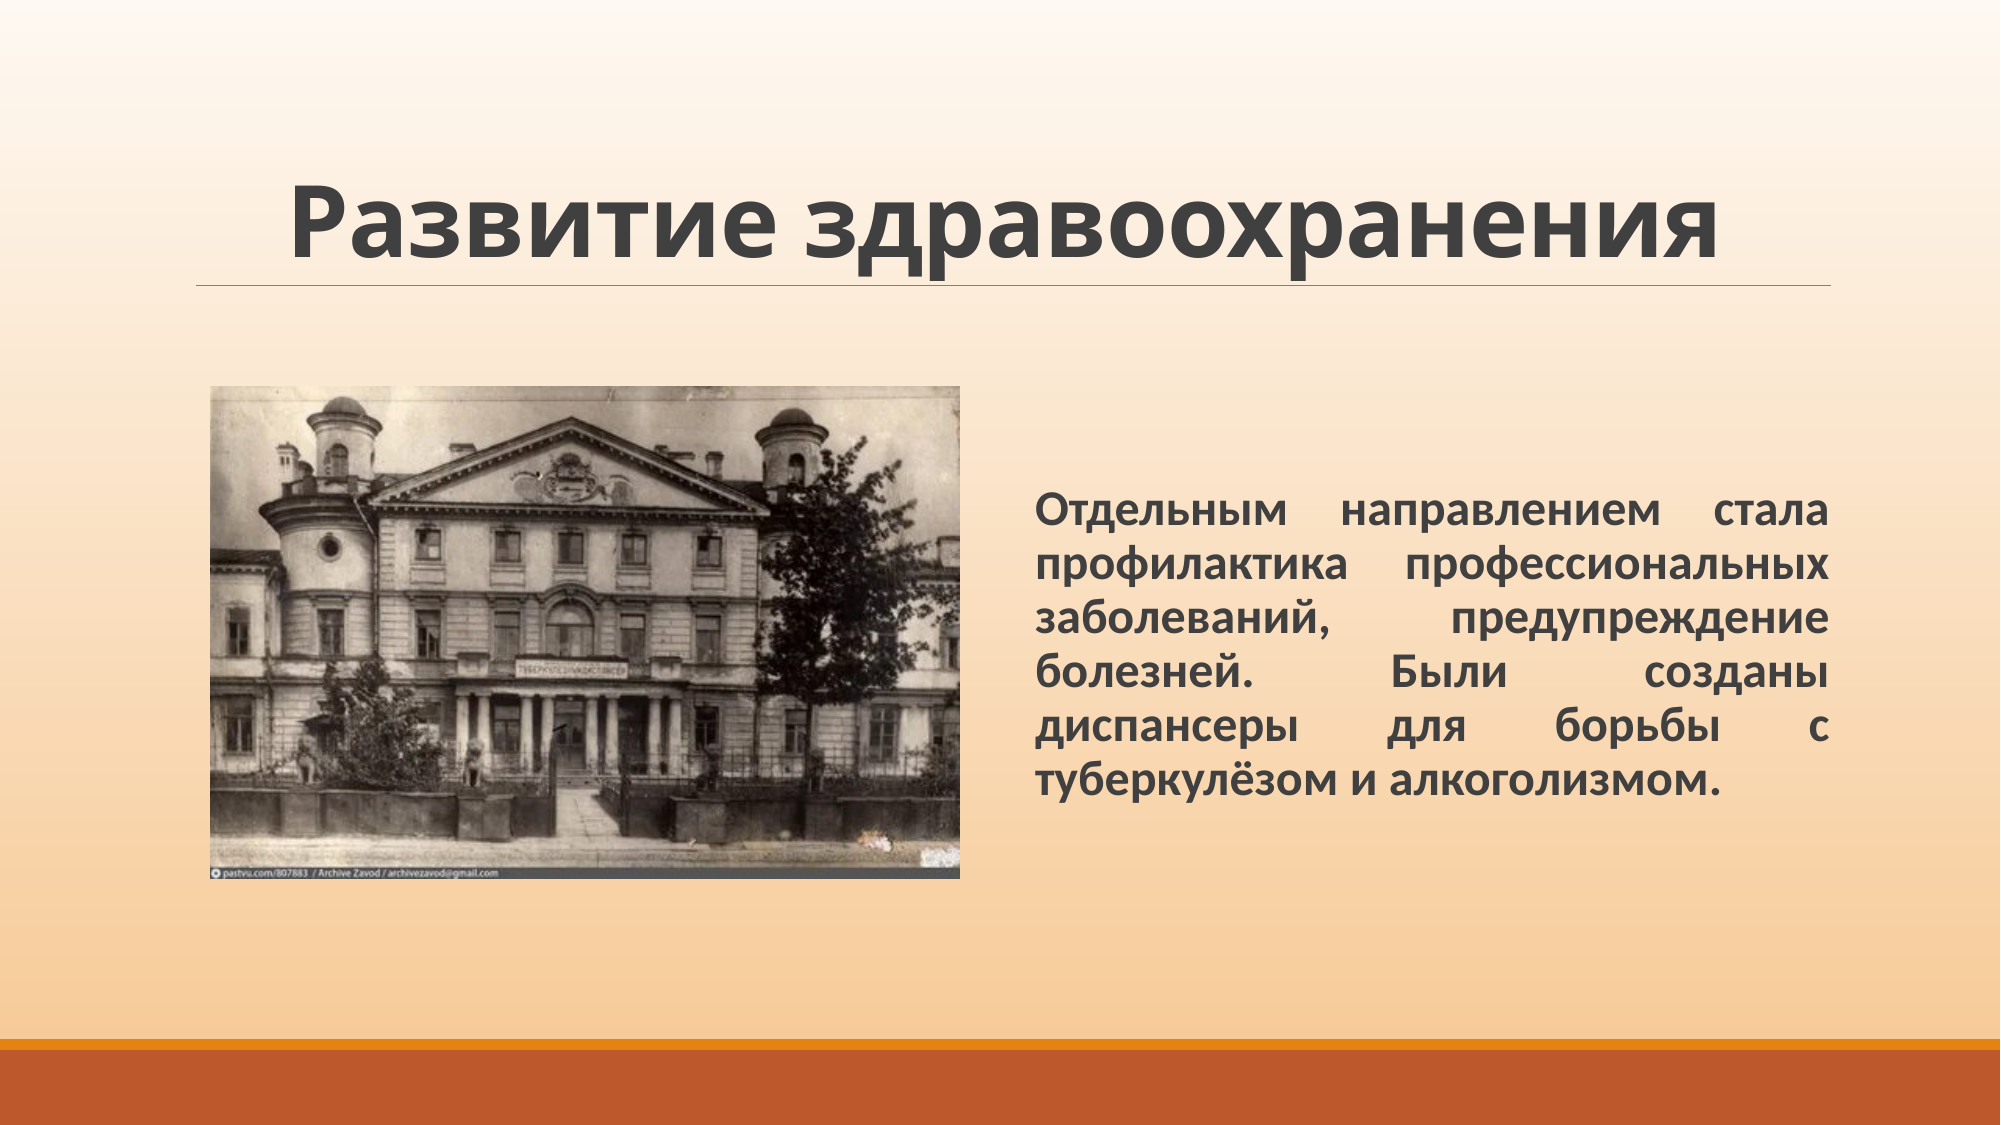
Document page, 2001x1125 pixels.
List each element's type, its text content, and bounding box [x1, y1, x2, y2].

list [209, 386, 961, 880]
title Развитие здравоохранения [180, 47, 1830, 285]
list Отдельным направлением стала профилактика профессиональных заболеваний, предупреждение болезней. Были созданы диспансеры для борьбы с туберкулёзом и алкоголизмом. [1020, 302, 1830, 963]
